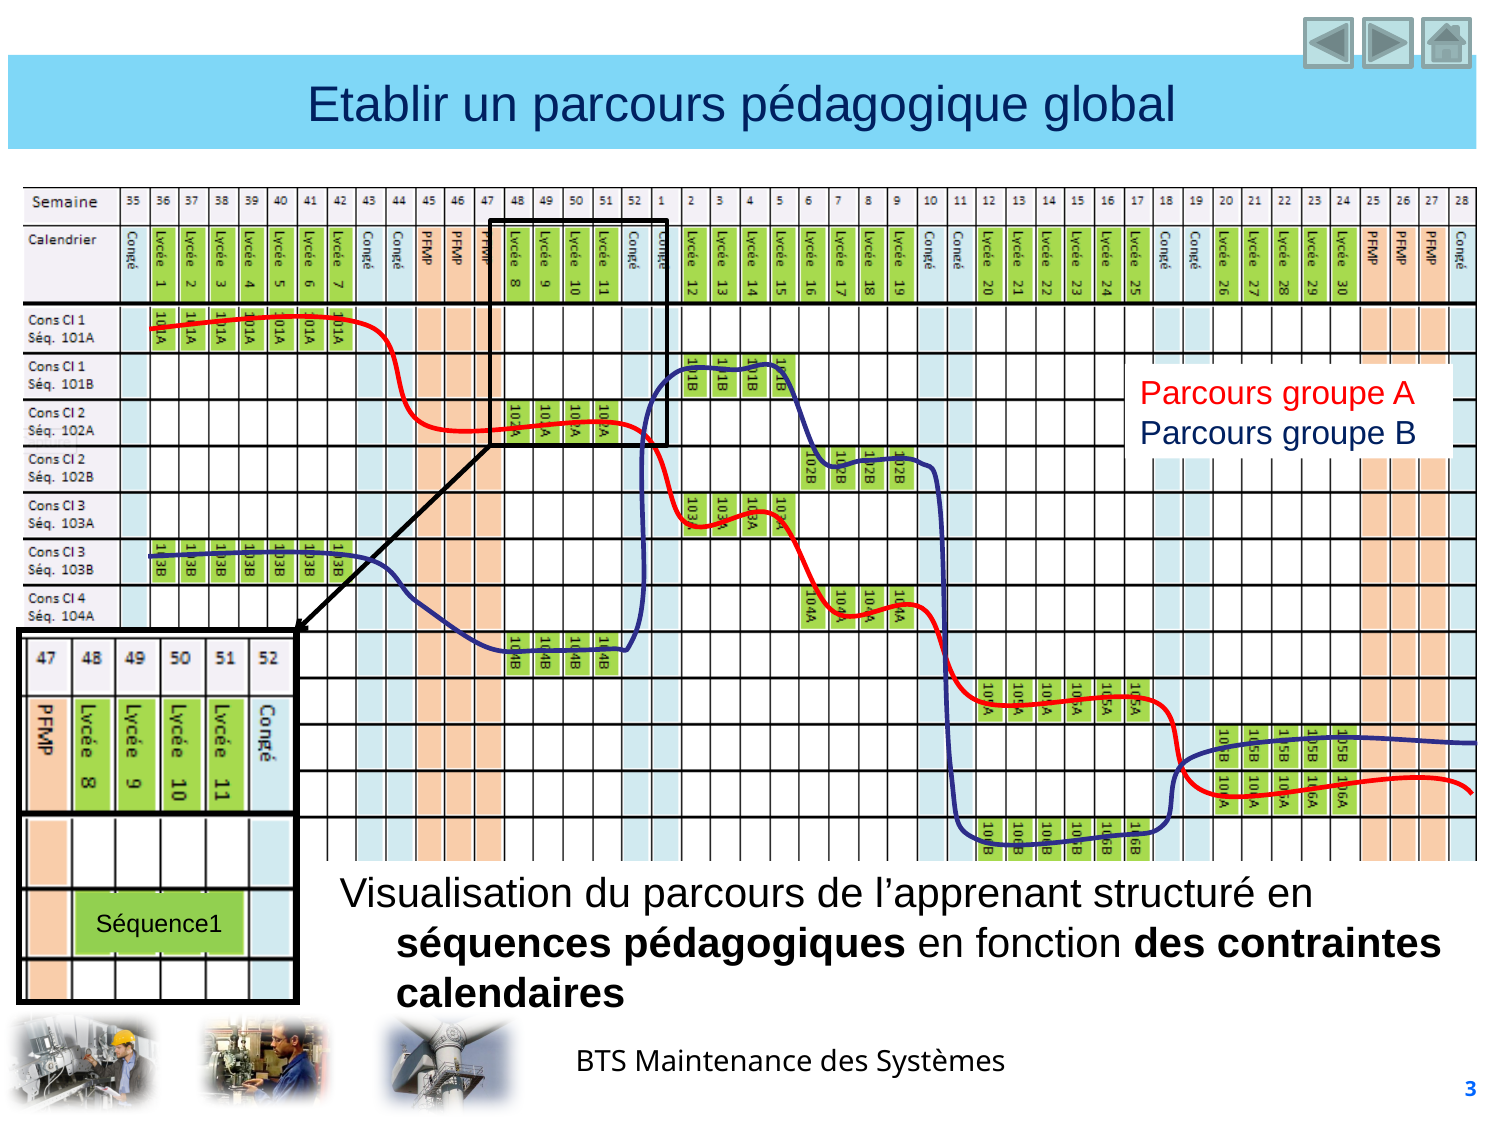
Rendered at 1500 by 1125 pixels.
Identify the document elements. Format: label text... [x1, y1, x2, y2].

picture [33, 1039, 133, 1086]
title Etablir un parcours pédagogique global [6, 53, 1478, 151]
text_box [1362, 17, 1414, 69]
text_box [1421, 17, 1472, 69]
text_box [1303, 17, 1354, 69]
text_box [21, 220, 668, 999]
picture [23, 187, 1477, 861]
text_box Visualisation du parcours de l’apprenant structuré en séquences pédagogiques en fonction des contraintes calendaires [324, 858, 1500, 1023]
picture [401, 1041, 496, 1088]
picture [224, 1041, 307, 1080]
